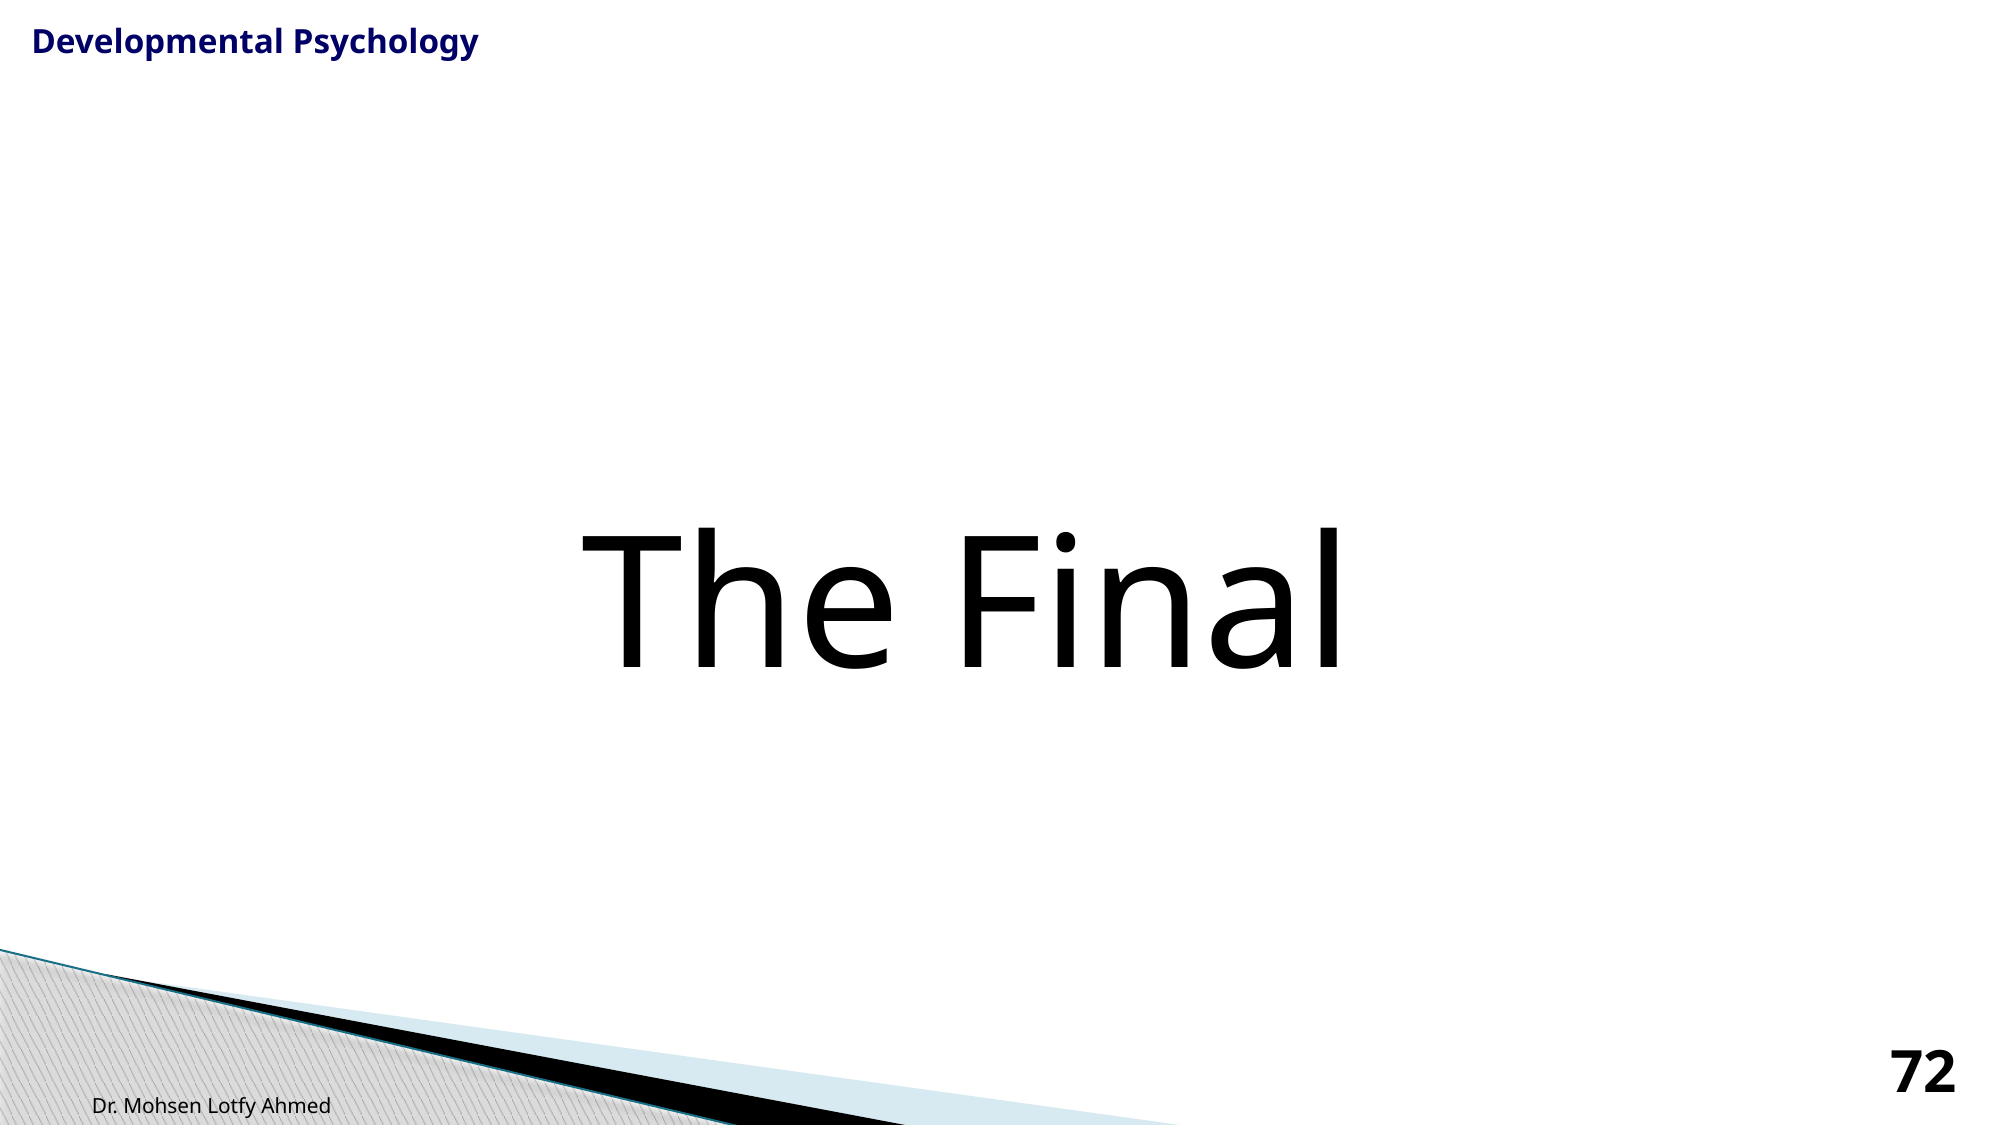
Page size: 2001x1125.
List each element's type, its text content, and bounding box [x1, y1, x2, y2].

slide_number 72 [1829, 1024, 1972, 1112]
footer Dr. Mohsen Lotfy Ahmed [0, 1065, 347, 1125]
text_box Developmental Psychology [16, 12, 767, 68]
list The Final [399, 249, 1600, 1013]
